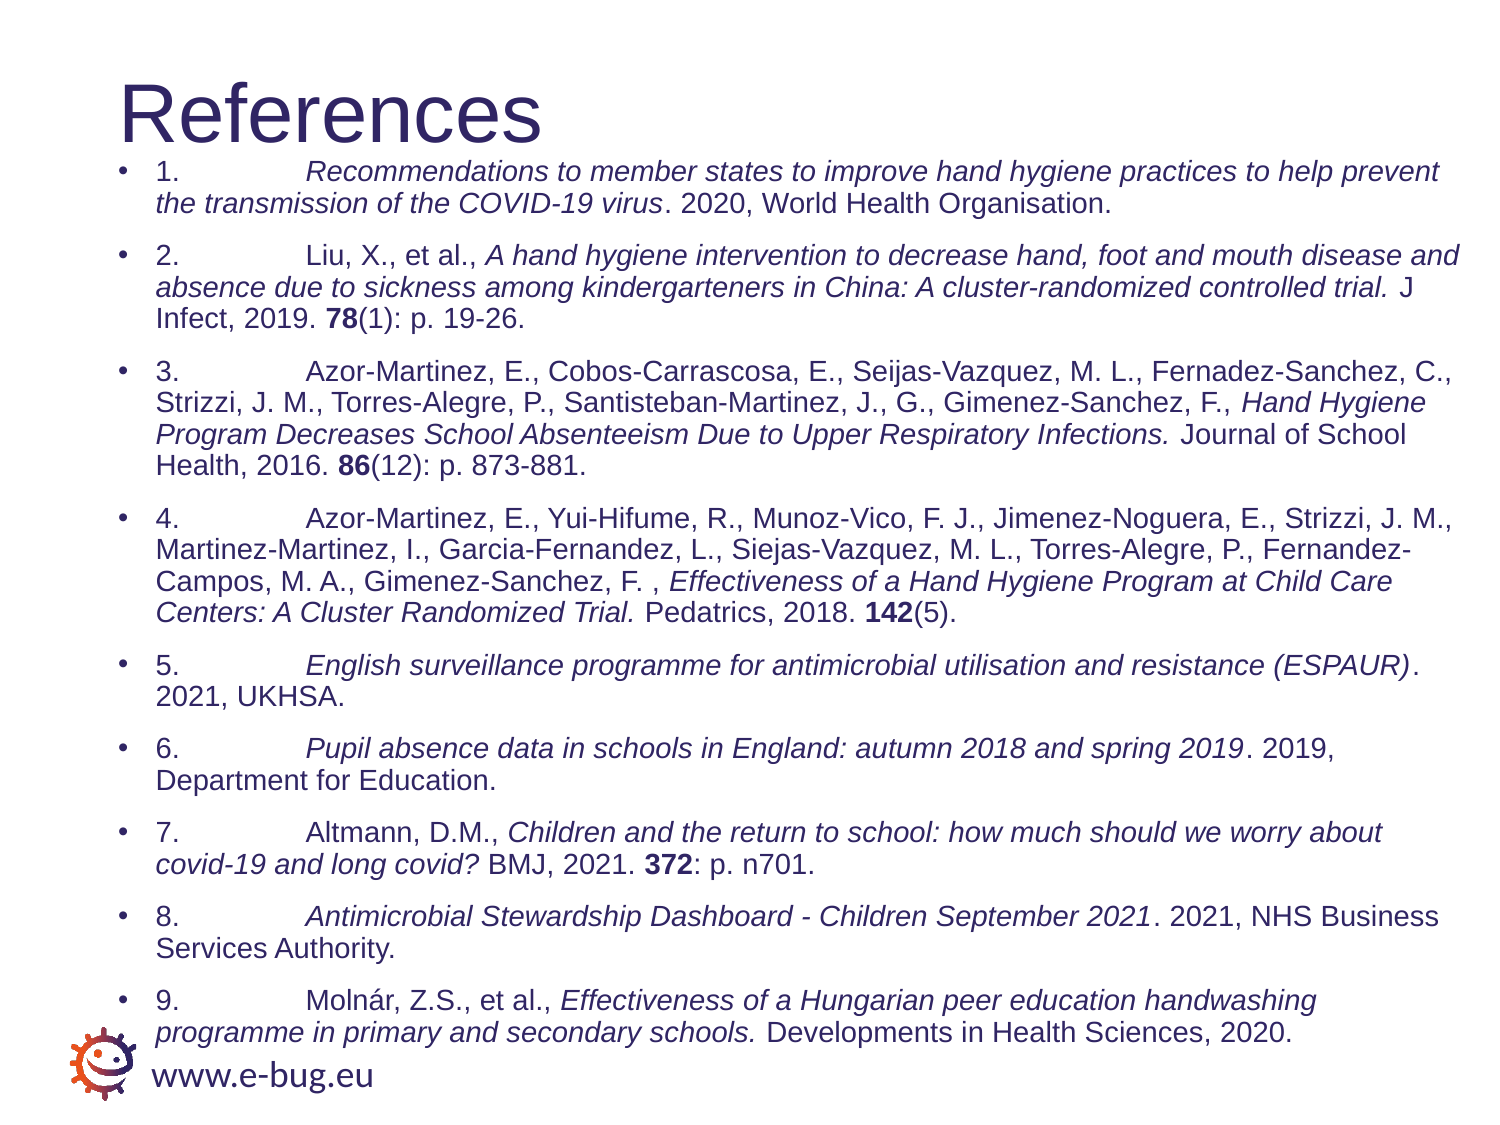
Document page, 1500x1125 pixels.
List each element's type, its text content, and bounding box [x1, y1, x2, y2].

footer www.e-bug.eu [136, 1042, 643, 1094]
list 1. Recommendations to member states to improve hand hygiene practices to help prevent the transmission of the COVID-19 virus. 2020, World Health Organisation. 2. Liu, X., et al., A hand hygiene intervention to decrease hand, foot and mouth disease and absence due to sickness among kindergarteners in China: A cluster-randomized controlled trial. J Infect, 2019. 78(1): p. 19-26. 3. Azor-Martinez, E., Cobos-Carrascosa, E., Seijas-Vazquez, M. L., Fernadez-Sanchez, C., Strizzi, J. M., Torres-Alegre, P., Santisteban-Martinez, J., G., Gimenez-Sanchez, F., Hand Hygiene Program Decreases School Absenteeism Due to Upper Respiratory Infections. Journal of School Health, 2016. 86(12): p. 873-881. 4. Azor-Martinez, E., Yui-Hifume, R., Munoz-Vico, F. J., Jimenez-Noguera, E., Strizzi, J. M., Martinez-Martinez, I., Garcia-Fernandez, L., Siejas-Vazquez, M. L., Torres-Alegre, P., Fernandez-Campos, M. A., Gimenez-Sanchez, F. , Effectiveness of a Hand Hygiene Program at Child Care Centers: A Cluster Randomized Trial. Pedatrics, 2018. 142(5). 5. English surveillance programme for antimicrobial utilisation and resistance (ESPAUR). 2021, UKHSA. 6. Pupil absence data in schools in England: autumn 2018 and spring 2019. 2019, Department for Education. 7. Altmann, D.M., Children and the return to school: how much should we worry about covid-19 and long covid? BMJ, 2021. 372: p. n701. 8. Antimicrobial Stewardship Dashboard - Children September 2021. 2021, NHS Business Services Authority. 9. Molnár, Z.S., et al., Effectiveness of a Hungarian peer education handwashing programme in primary and secondary schools. Developments in Health Sciences, 2020. [103, 149, 1483, 1116]
picture [69, 1027, 103, 1103]
title References [103, 7, 1397, 149]
